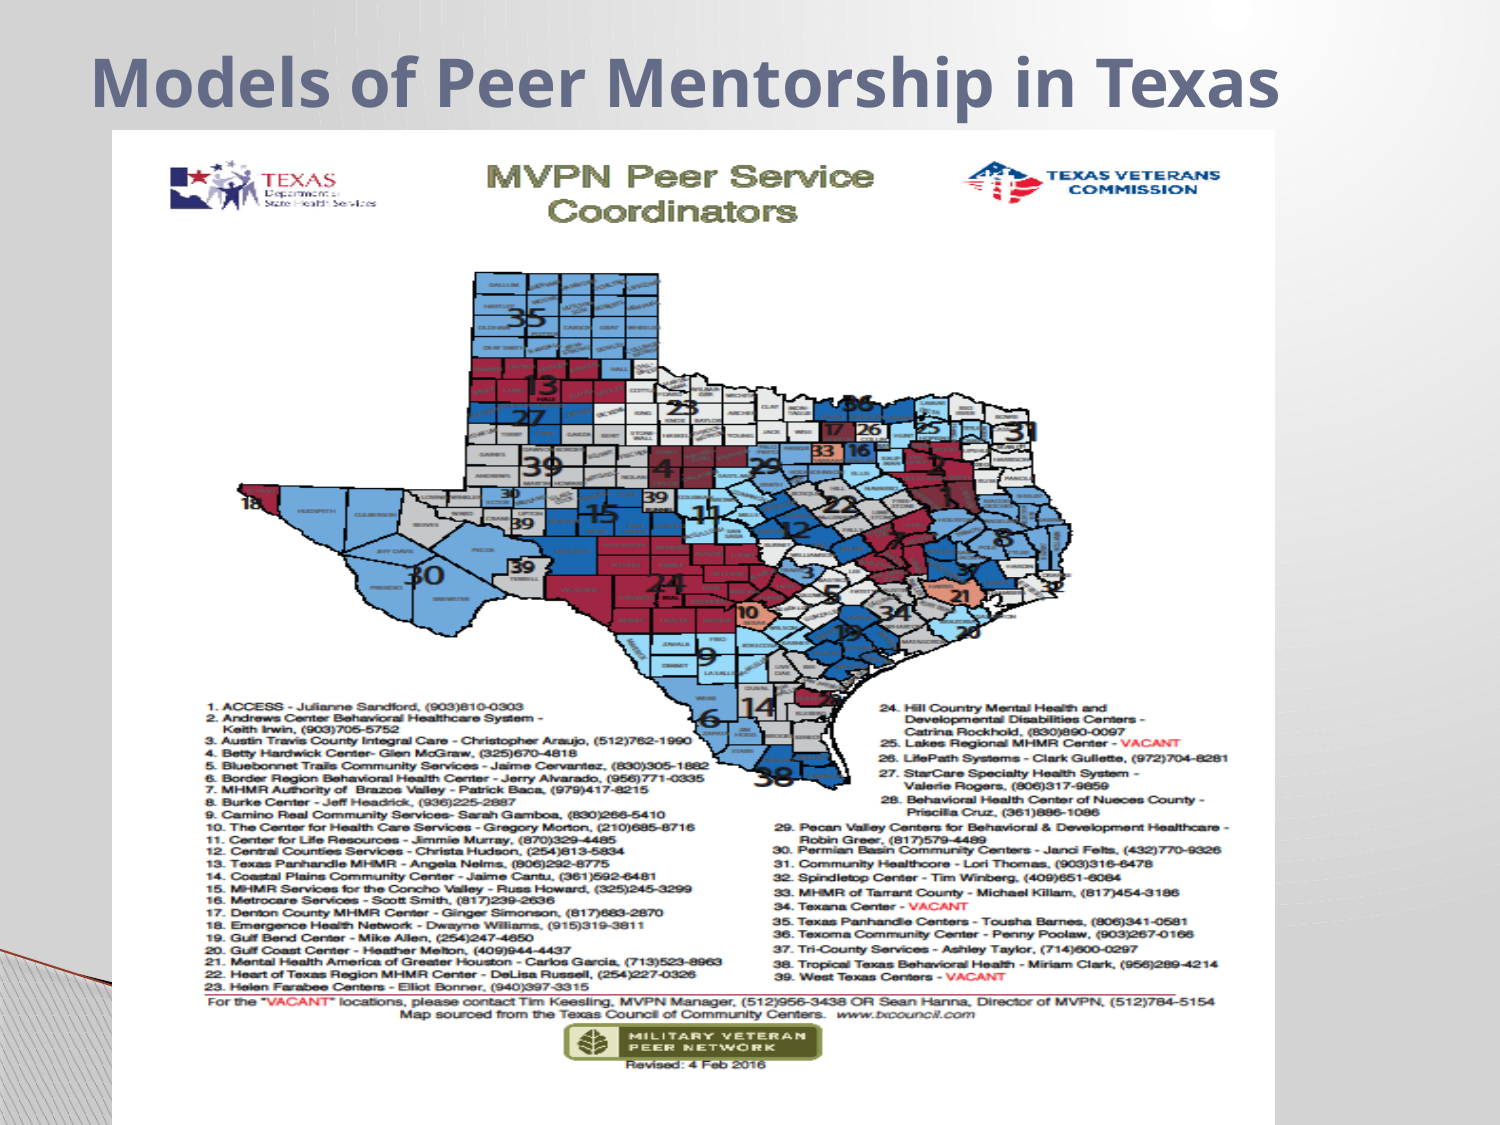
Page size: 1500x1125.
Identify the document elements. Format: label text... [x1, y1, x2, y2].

picture [112, 130, 1276, 1125]
title Models of Peer Mentorship in Texas [75, 0, 1425, 162]
